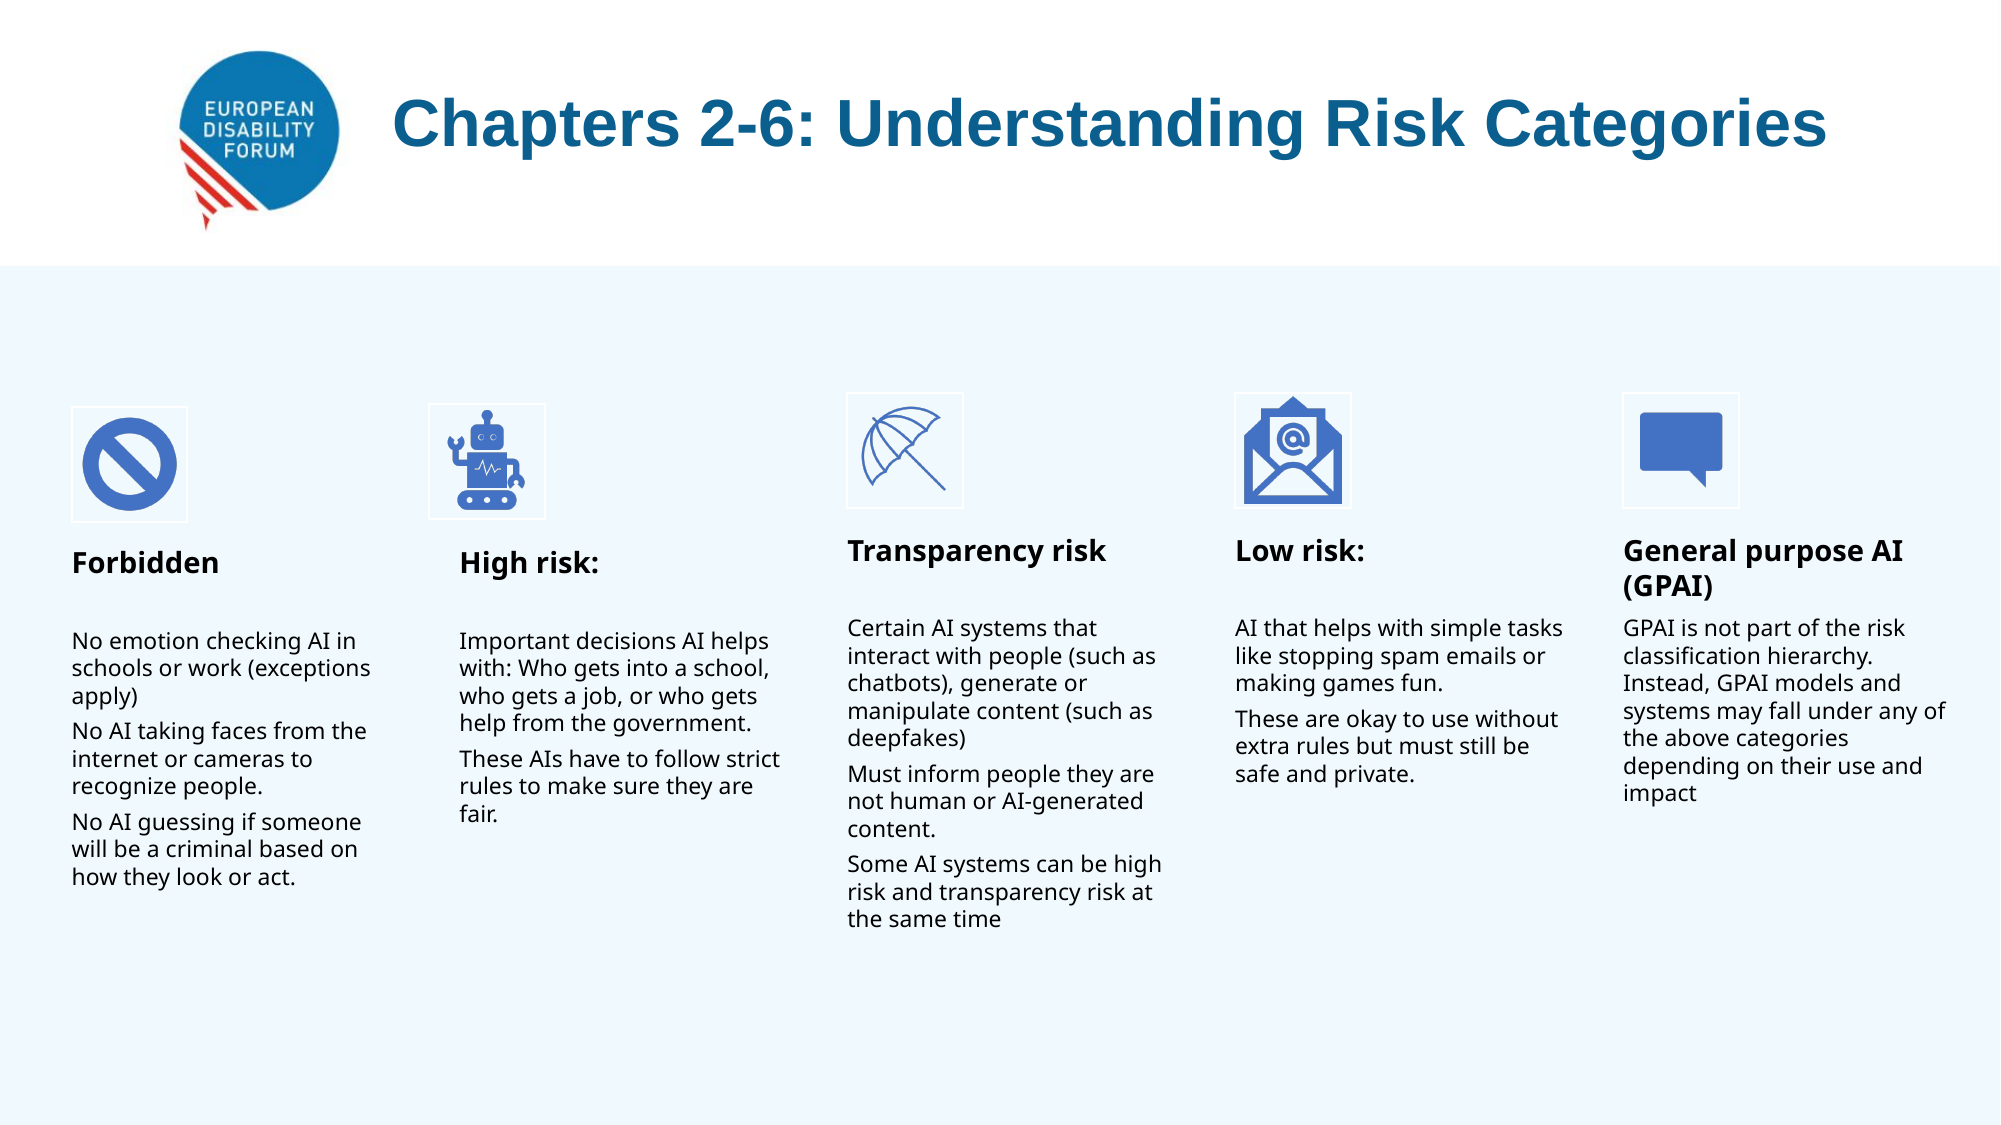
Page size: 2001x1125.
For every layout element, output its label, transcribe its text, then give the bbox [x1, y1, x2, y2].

picture [0, 0, 2000, 1125]
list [70, 294, 1955, 1044]
title Chapters 2-6: Understanding Risk Categories [377, 81, 1914, 190]
